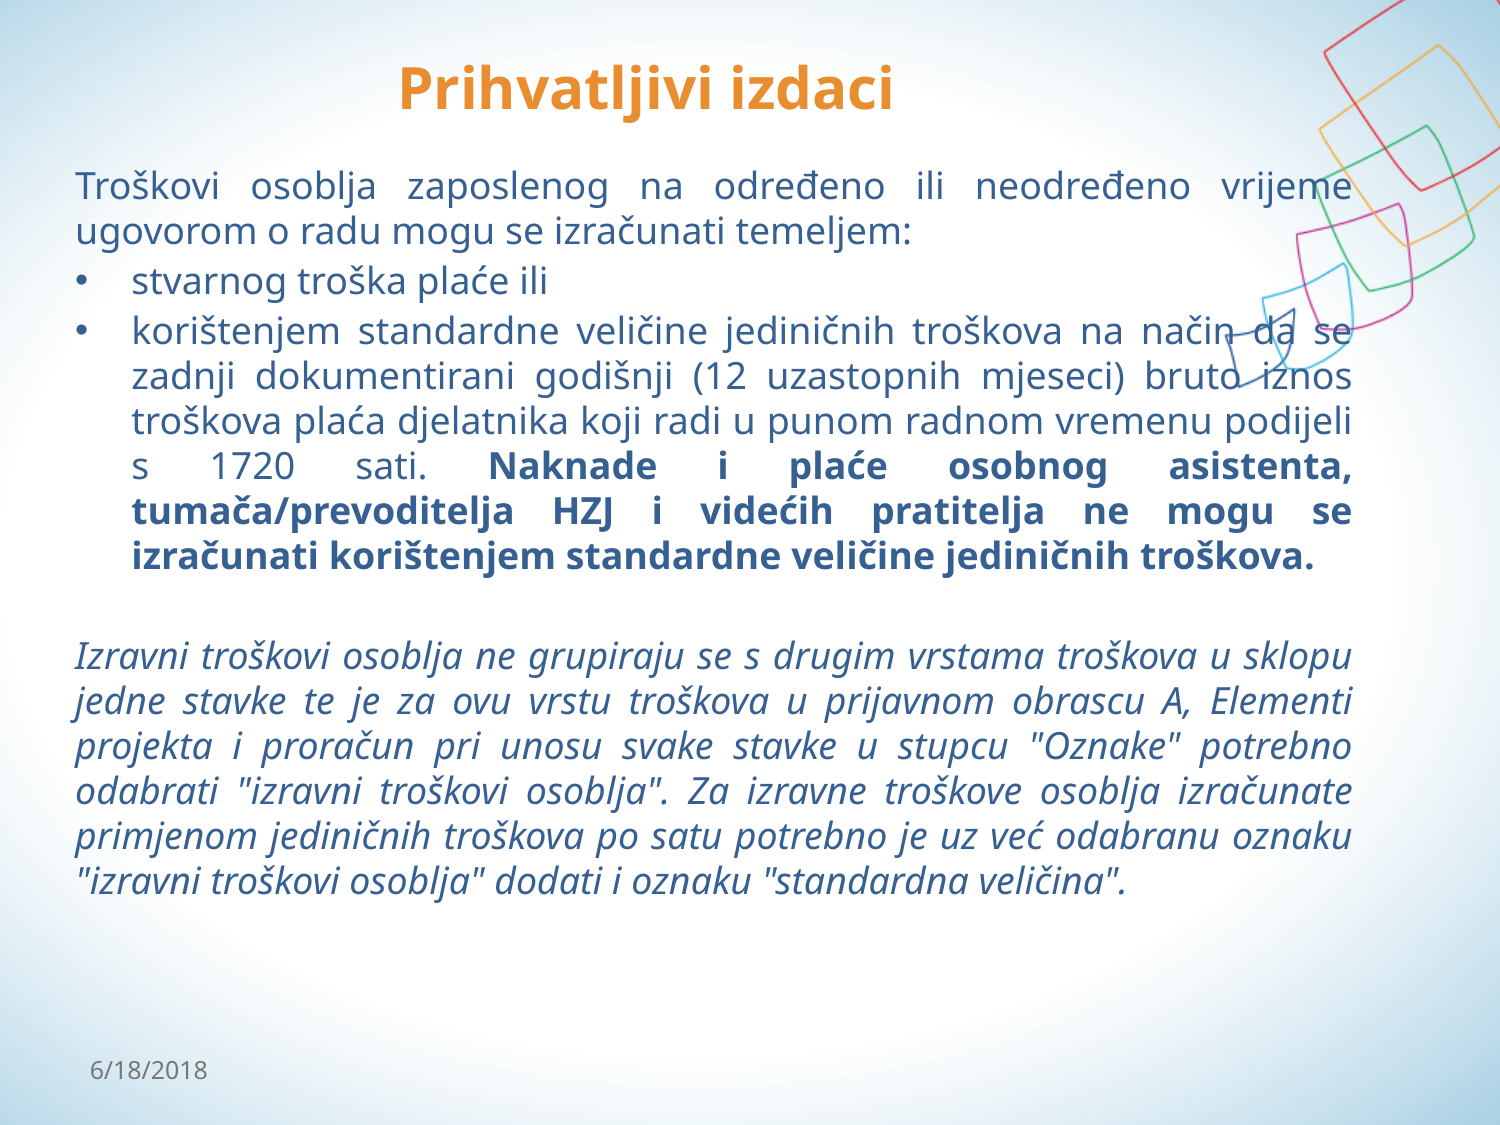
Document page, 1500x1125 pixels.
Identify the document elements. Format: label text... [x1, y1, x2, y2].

text_box Troškovi osoblja zaposlenog na određeno ili neodređeno vrijeme ugovorom o radu mogu se izračunati temeljem: stvarnog troška plaće ili korištenjem standardne veličine jediničnih troškova na način da se zadnji dokumentirani godišnji (12 uzastopnih mjeseci) bruto iznos troškova plaća djelatnika koji radi u punom radnom vremenu podijeli s 1720 sati. Naknade i plaće osobnog asistenta, tumača/prevoditelja HZJ i videćih pratitelja ne mogu se izračunati korištenjem standardne veličine jediničnih troškova. Izravni troškovi osoblja ne grupiraju se s drugim vrstama troškova u sklopu jedne stavke te je za ovu vrstu troškova u prijavnom obrascu A, Elementi projekta i proračun pri unosu svake stavke u stupcu "Oznake" potrebno odabrati "izravni troškovi osoblja". Za izravne troškove osoblja izračunate primjenom jediničnih troškova po satu potrebno je uz već odabranu oznaku "izravni troškovi osoblja" dodati i oznaku "standardna veličina". [60, 154, 1369, 1046]
title Prihvatljivi izdaci [60, 0, 1248, 180]
